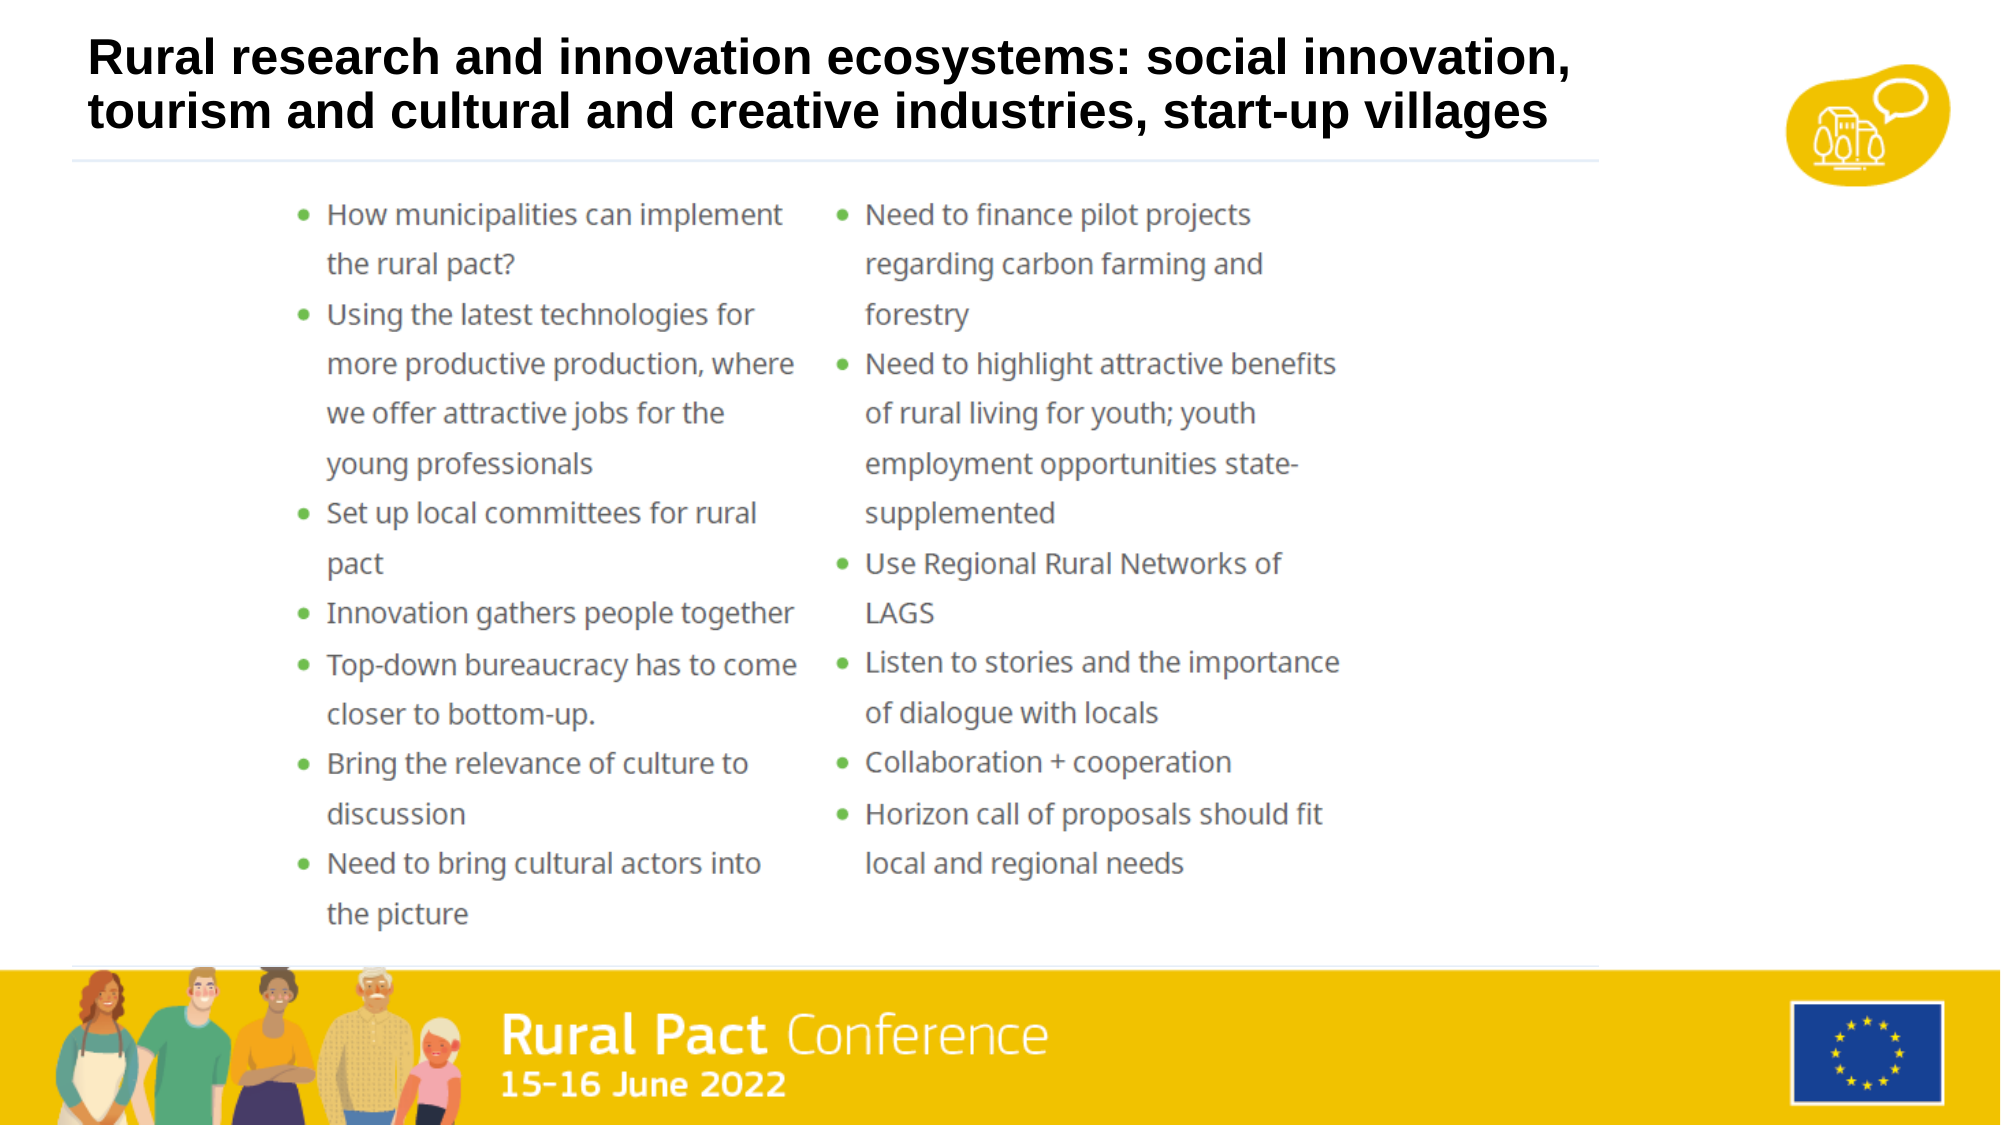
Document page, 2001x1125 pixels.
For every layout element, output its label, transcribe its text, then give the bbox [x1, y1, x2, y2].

picture [0, 0, 2001, 1125]
title Rural research and innovation ecosystems: social innovation, tourism and cultural and creative industries, start-up villages [72, 0, 1762, 148]
